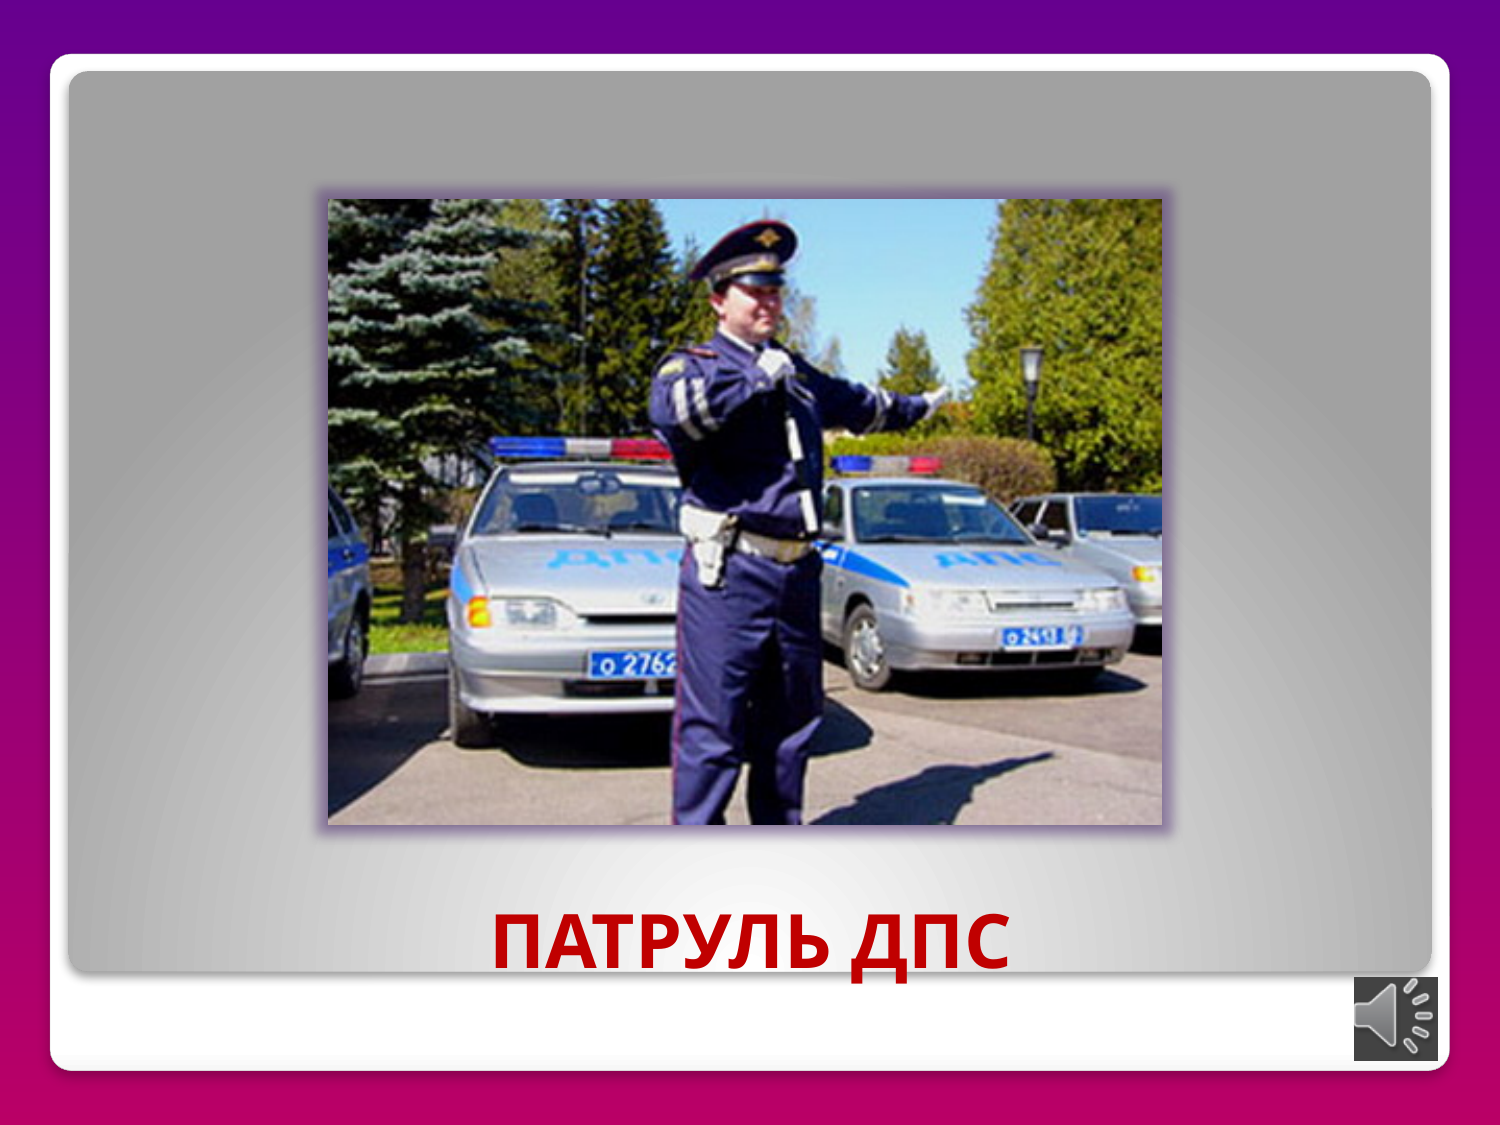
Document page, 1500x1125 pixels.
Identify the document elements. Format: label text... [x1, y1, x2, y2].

picture [327, 198, 1162, 825]
list ПАТРУЛЬ ДПС [112, 878, 1376, 1009]
picture [1352, 975, 1439, 1062]
